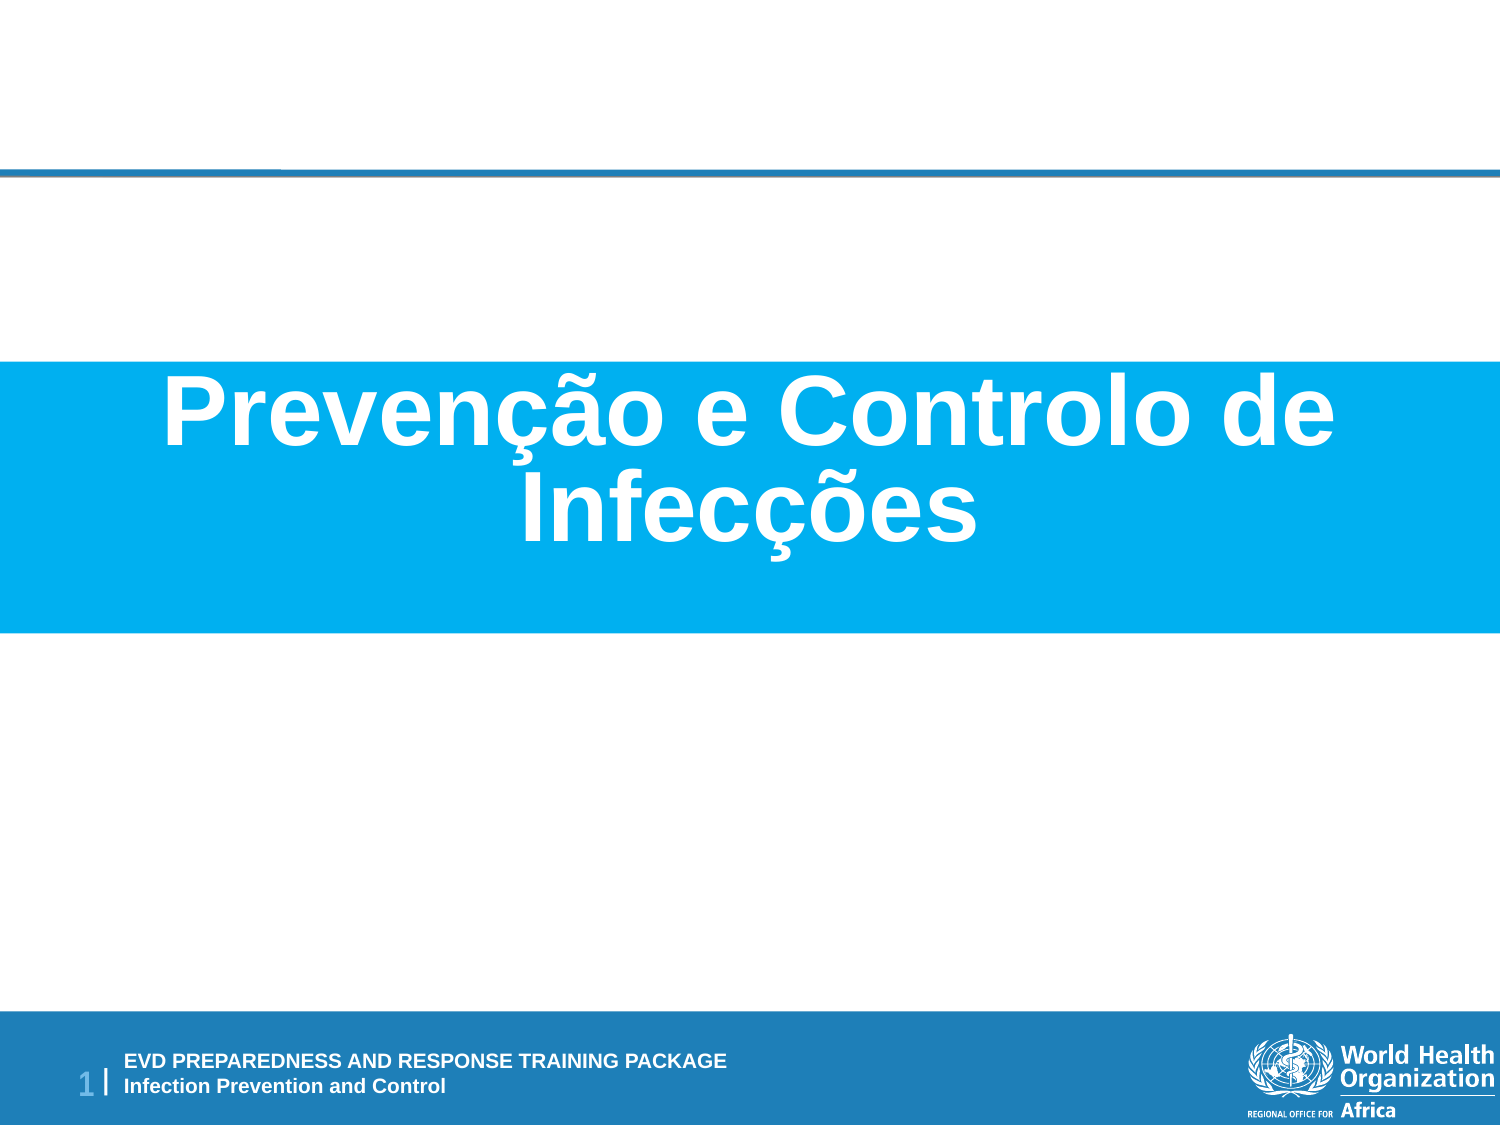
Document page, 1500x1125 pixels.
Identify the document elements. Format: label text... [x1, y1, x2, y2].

text_box Prevenção e Controlo de Infecções [0, 361, 1500, 634]
